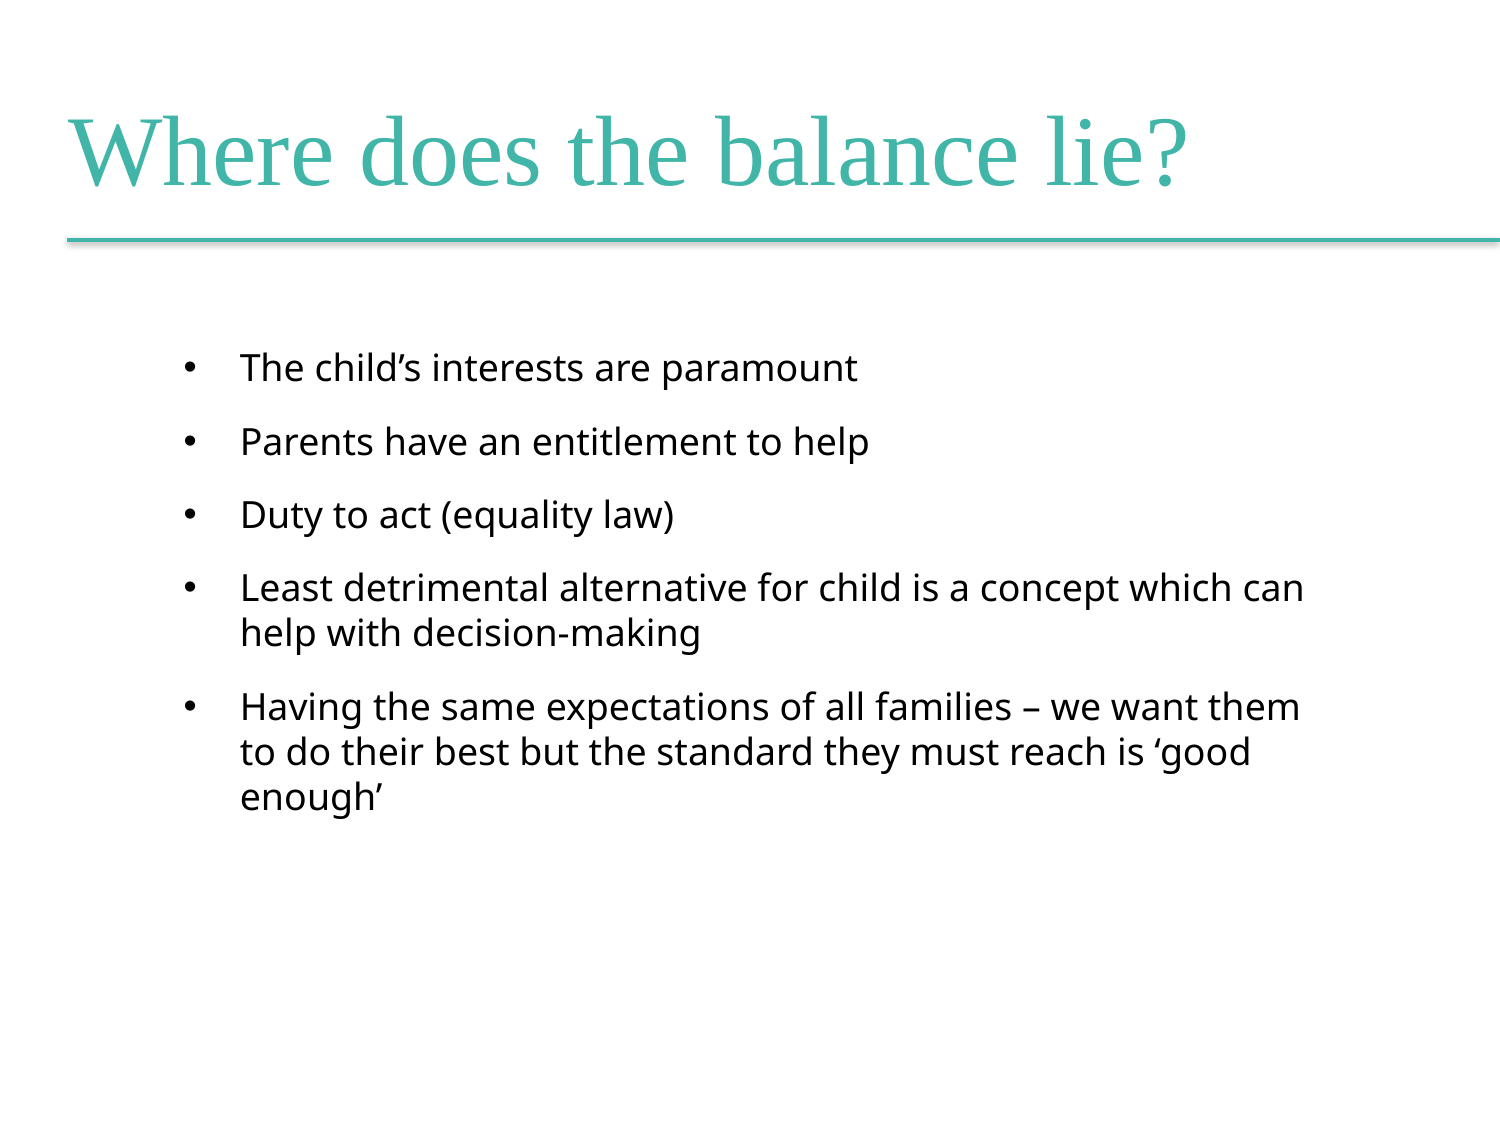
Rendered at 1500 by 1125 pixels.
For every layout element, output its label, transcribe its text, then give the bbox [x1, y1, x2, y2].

text_box Where does the balance lie? [53, 12, 1375, 301]
list The child’s interests are paramount Parents have an entitlement to help Duty to act (equality law) Least detrimental alternative for child is a concept which can help with decision-making Having the same expectations of all families – we want them to do their best but the standard they must reach is ‘good enough’ [168, 336, 1356, 889]
